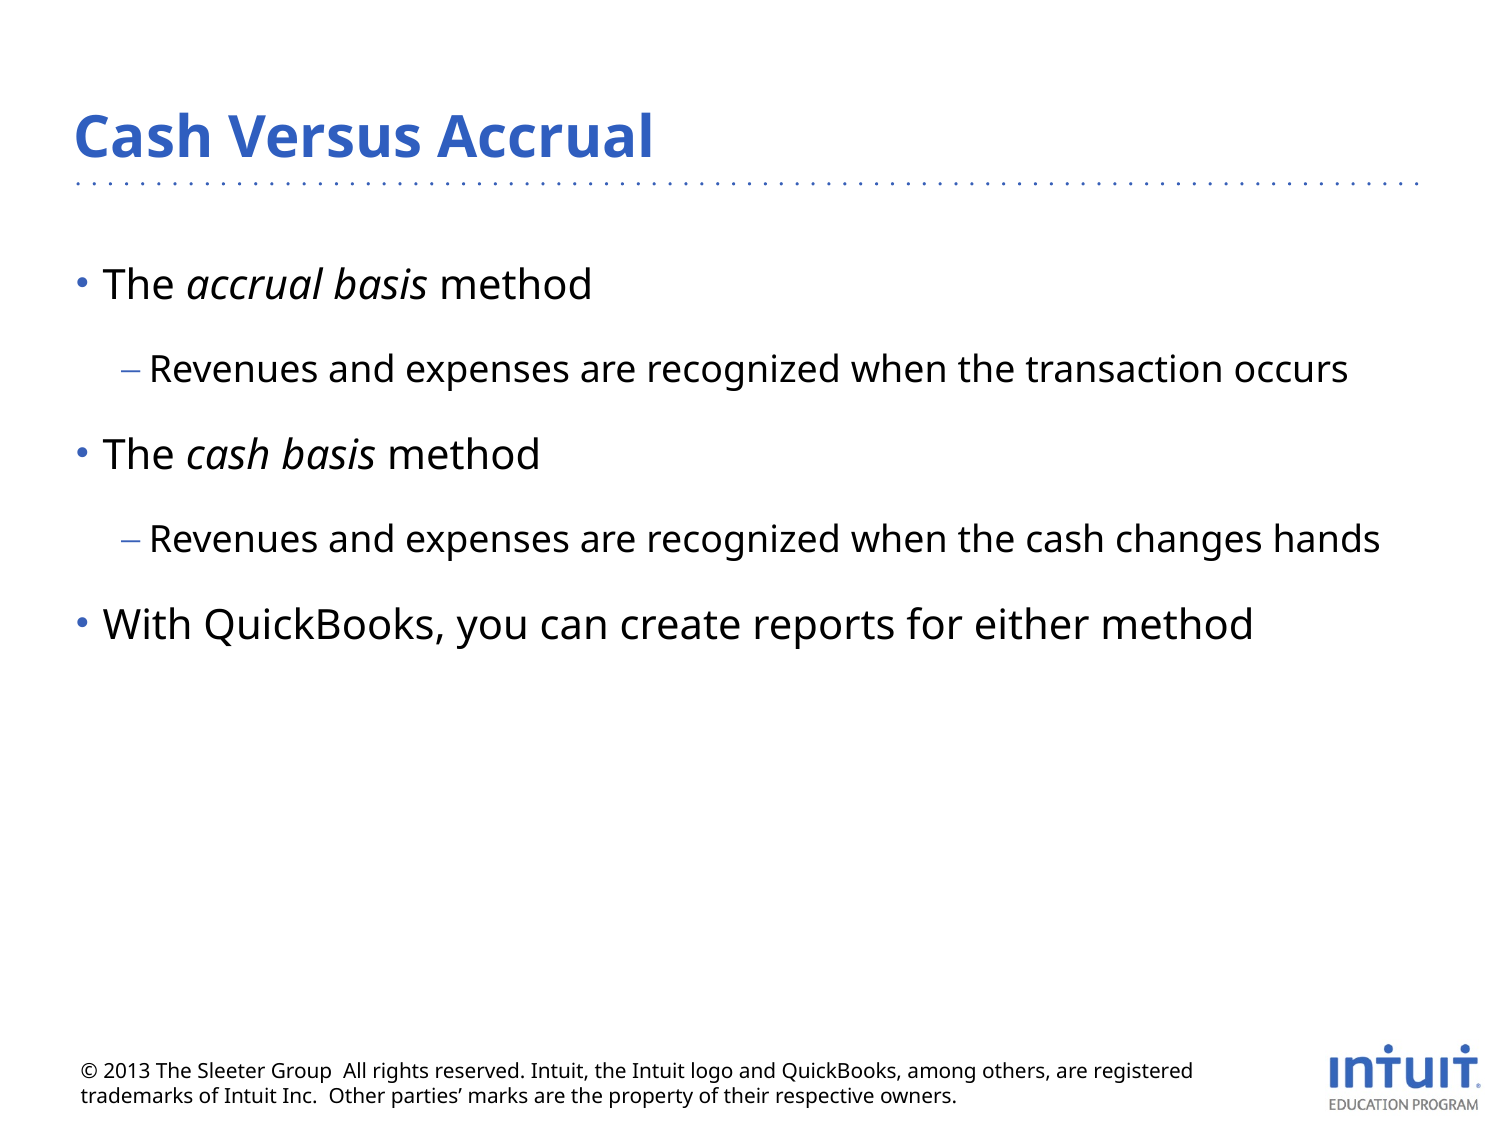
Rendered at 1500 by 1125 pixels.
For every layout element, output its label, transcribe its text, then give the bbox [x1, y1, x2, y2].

list The accrual basis method Revenues and expenses are recognized when the transaction occurs The cash basis method Revenues and expenses are recognized when the cash changes hands With QuickBooks, you can create reports for either method [75, 249, 1425, 993]
title Cash Versus Accrual [73, 62, 1424, 169]
picture [1325, 1039, 1485, 1116]
